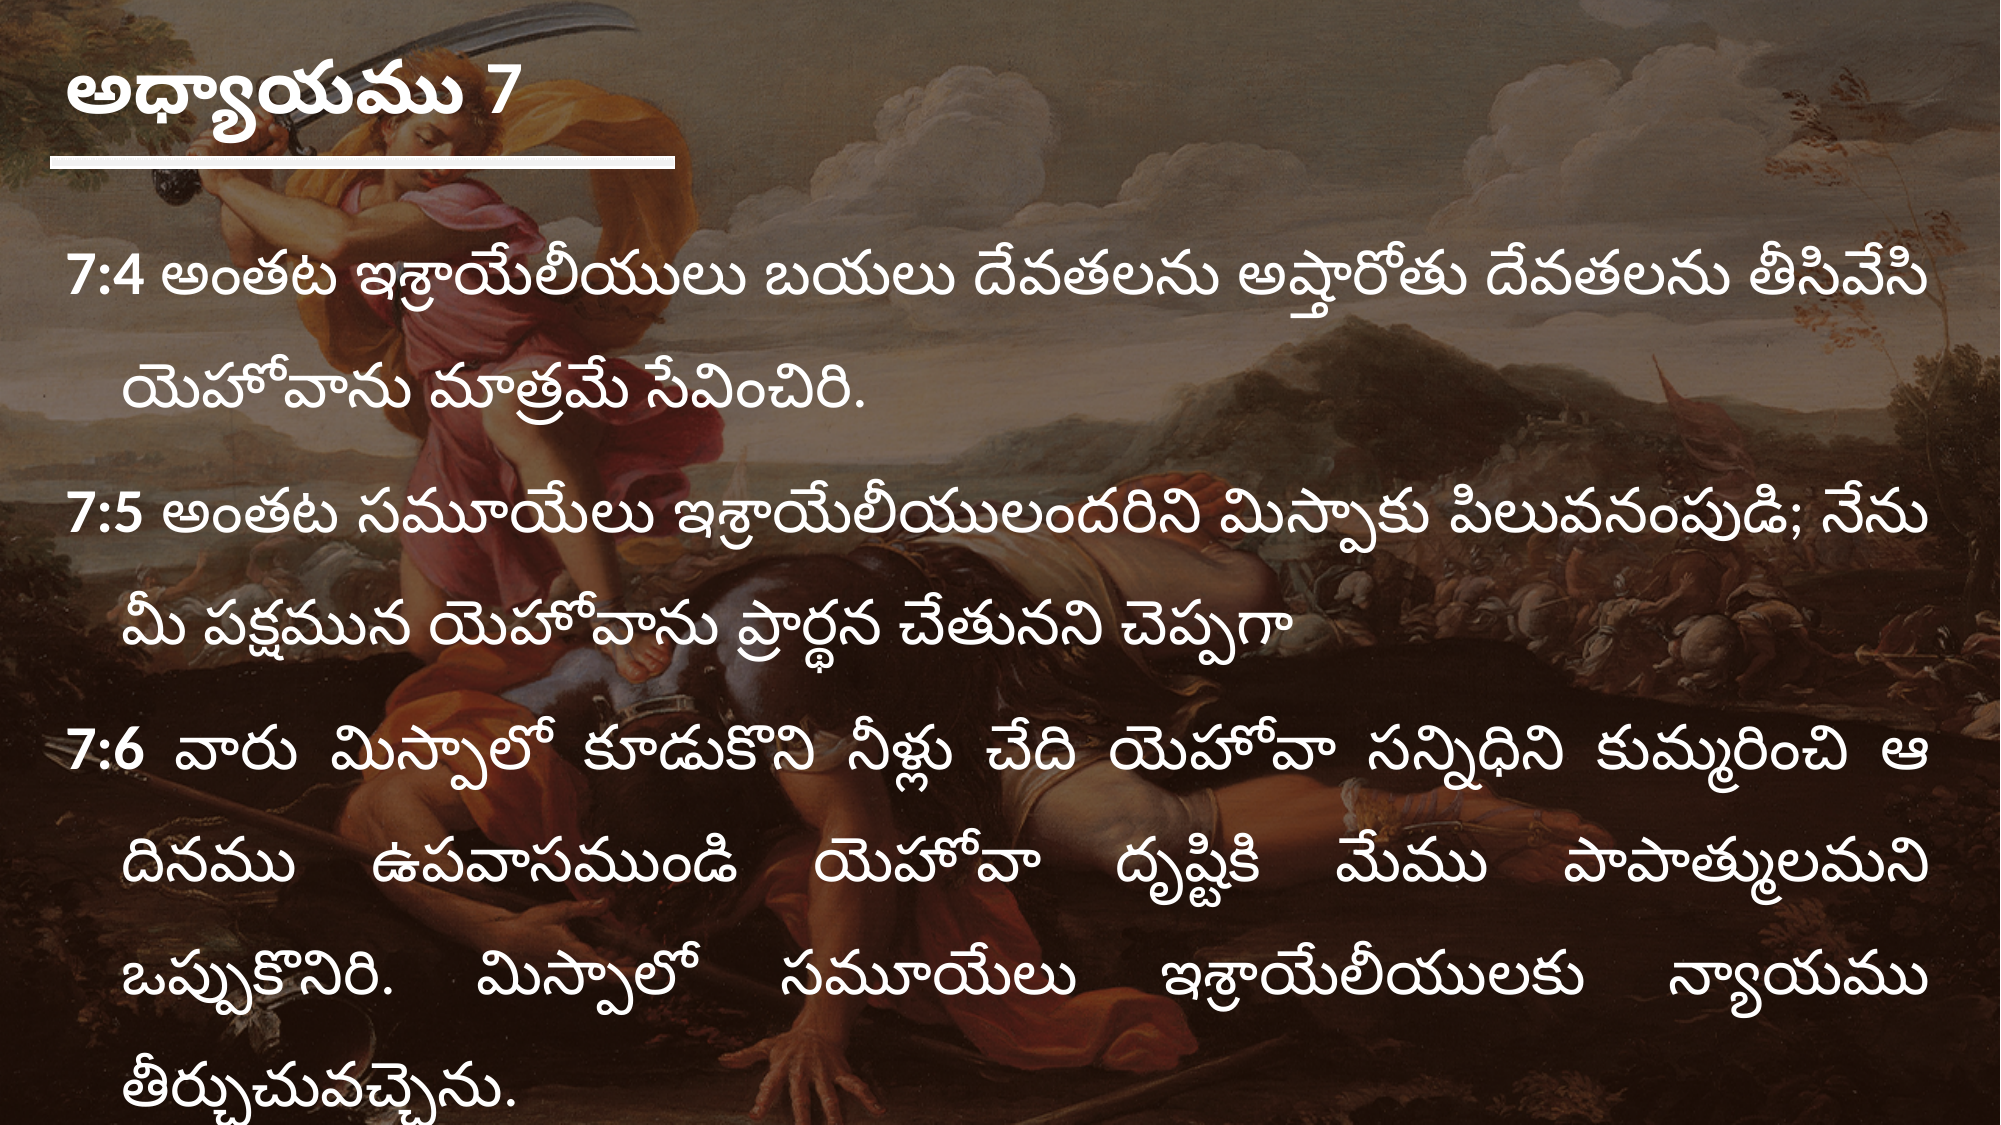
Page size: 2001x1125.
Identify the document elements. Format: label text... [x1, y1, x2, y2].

list 7:4 అంతట ఇశ్రాయేలీయులు బయలు దేవతలను అష్తారోతు దేవతలను తీసివేసి యెహోవాను మాత్రమే సేవించిరి. 7:5 అంతట సమూయేలు ఇశ్రాయేలీయులందరిని మిస్పాకు పిలువనంపుడి; నేను మీ పక్షమున యెహోవాను ప్రార్థన చేతునని చెప్పగా 7:6 వారు మిస్పాలో కూడుకొని నీళ్లు చేది యెహోవా సన్నిధిని కుమ్మరించి ఆ దినము ఉపవాసముండి యెహోవా దృష్టికి మేము పాపాత్ములమని ఒప్పుకొనిరి. మిస్పాలో సమూయేలు ఇశ్రాయేలీయులకు న్యాయము తీర్చుచువచ్చెను. [50, 187, 1946, 1063]
title అధ్యాయము 7 [50, 0, 1925, 167]
picture [0, 0, 2000, 1125]
